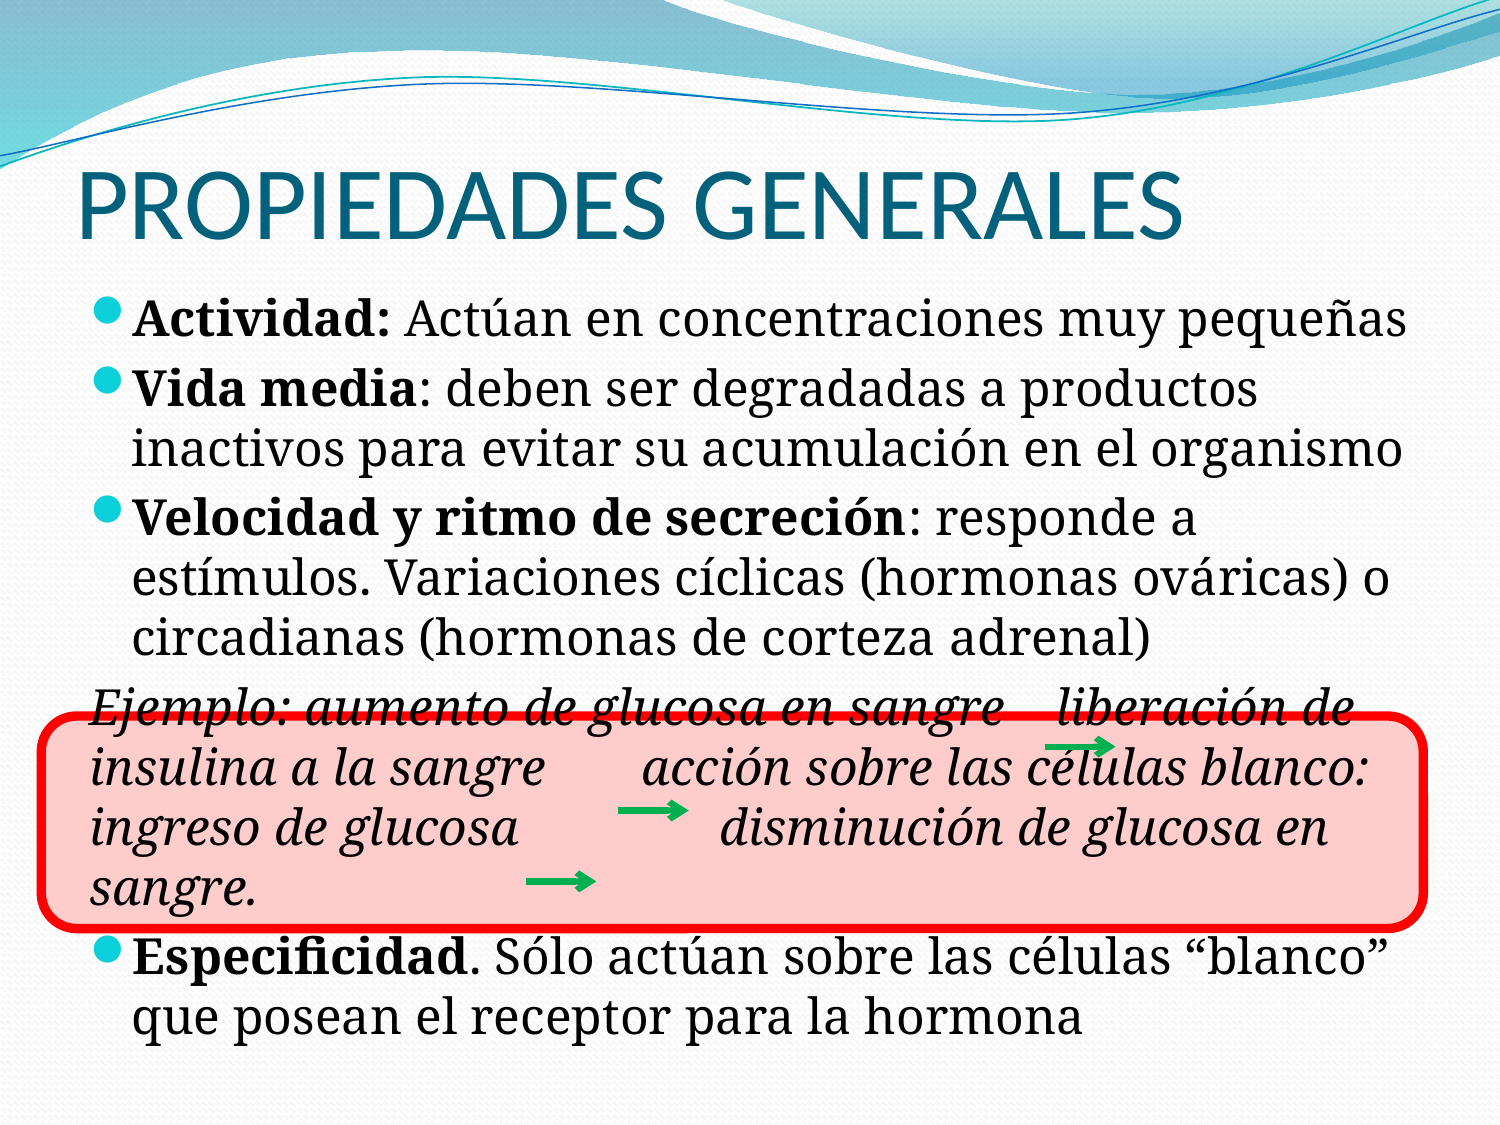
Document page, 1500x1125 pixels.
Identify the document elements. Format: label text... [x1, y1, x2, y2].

text_box [1103, 751, 1113, 756]
text_box [676, 815, 686, 820]
text_box [39, 713, 75, 931]
text_box [583, 885, 594, 891]
text_box [1047, 750, 1096, 756]
list Actividad: Actúan en concentraciones muy pequeñas Vida media: deben ser degradadas a productos inactivos para evitar su acumulación en el organismo Velocidad y ritmo de secreción: responde a estímulos. Variaciones cíclicas (hormonas ováricas) o circadianas (hormonas de corteza adrenal) Ejemplo: aumento de glucosa en sangre liberación de insulina a la sangre acción sobre las células blanco: ingreso de glucosa disminución de glucosa en sangre. Especificidad. Sólo actúan sobre las células “blanco” que posean el receptor para la hormona [75, 278, 1425, 1094]
title PROPIEDADES GENERALES [75, 73, 1425, 261]
text_box [528, 885, 576, 891]
text_box [620, 814, 669, 820]
